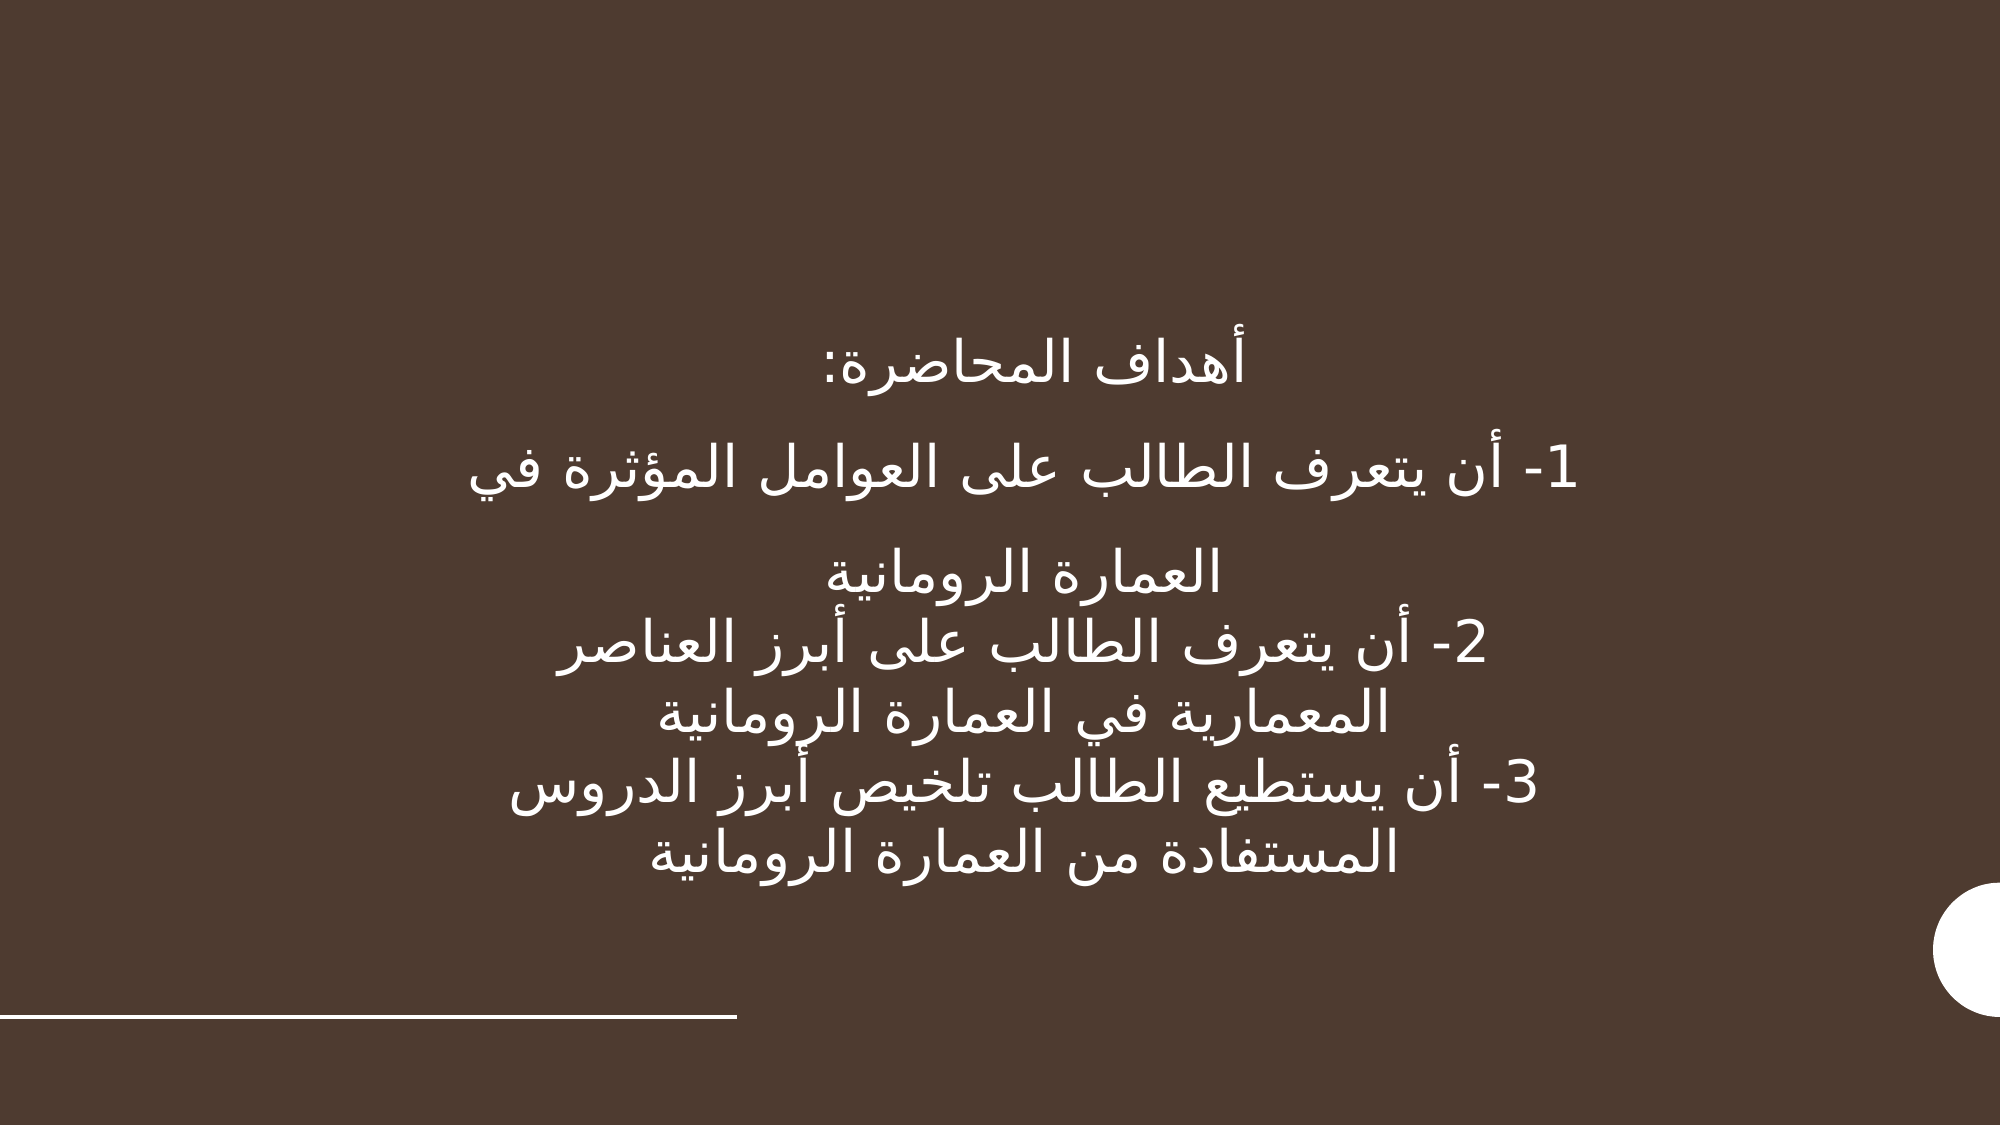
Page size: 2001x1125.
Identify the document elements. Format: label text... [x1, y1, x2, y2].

text_box أهداف المحاضرة: 1- أن يتعرف الطالب على العوامل المؤثرة في العمارة الرومانية 2- أن يتعرف الطالب على أبرز العناصر المعمارية في العمارة الرومانية 3- أن يستطيع الطالب تلخيص أبرز الدروس المستفادة من العمارة الرومانية [443, 317, 1606, 892]
